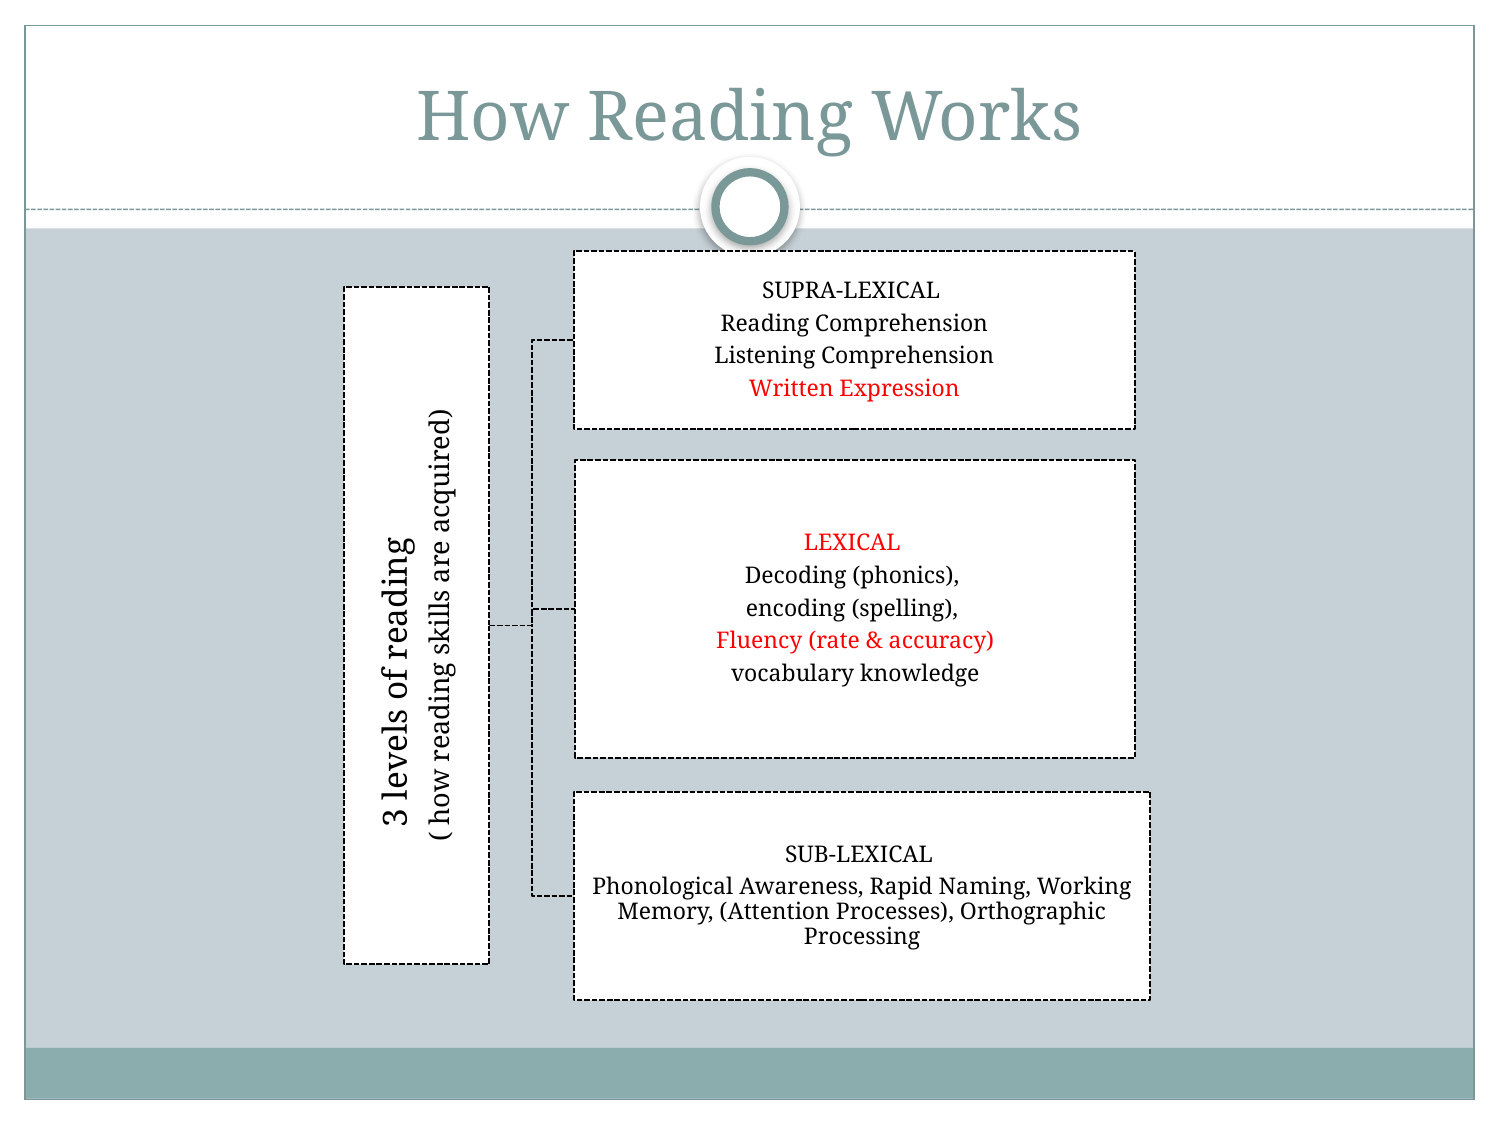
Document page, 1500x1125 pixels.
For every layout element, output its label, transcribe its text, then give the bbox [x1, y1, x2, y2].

title How Reading Works [49, 37, 1450, 162]
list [49, 250, 1445, 1001]
